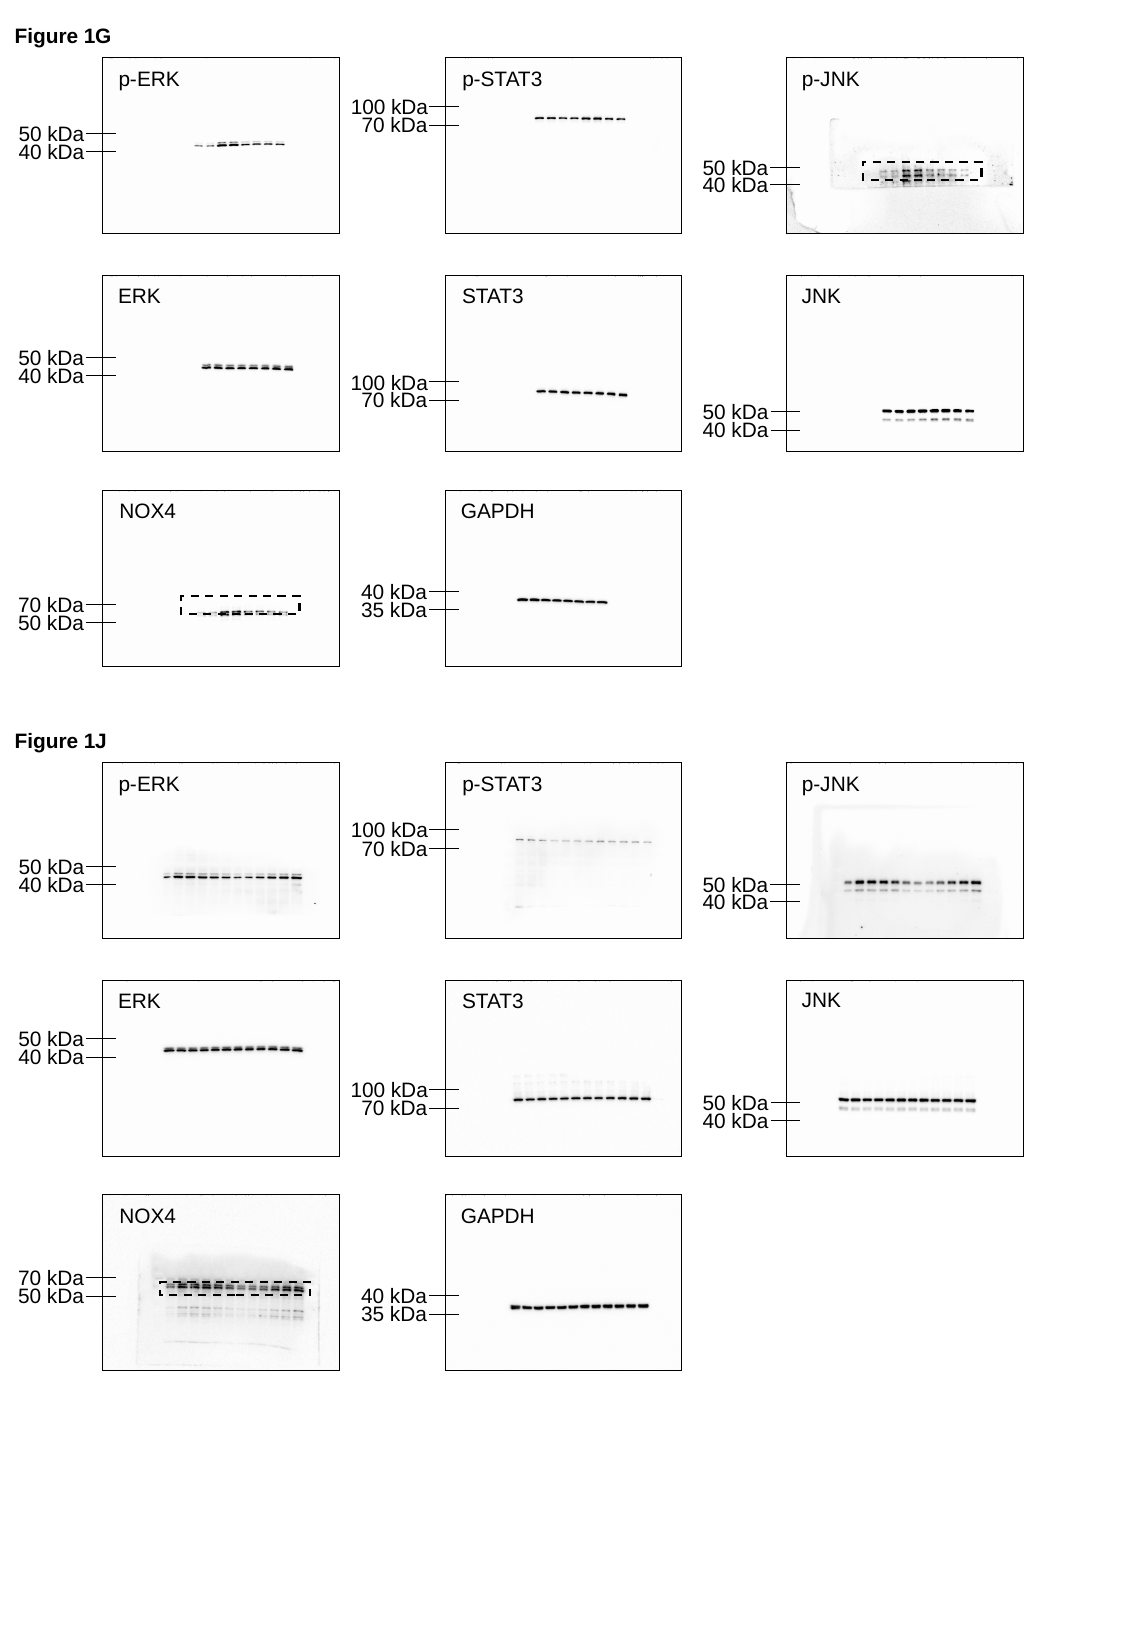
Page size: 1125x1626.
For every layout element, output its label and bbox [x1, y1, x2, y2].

text_box [0, 14, 1024, 667]
text_box [0, 718, 1024, 1371]
